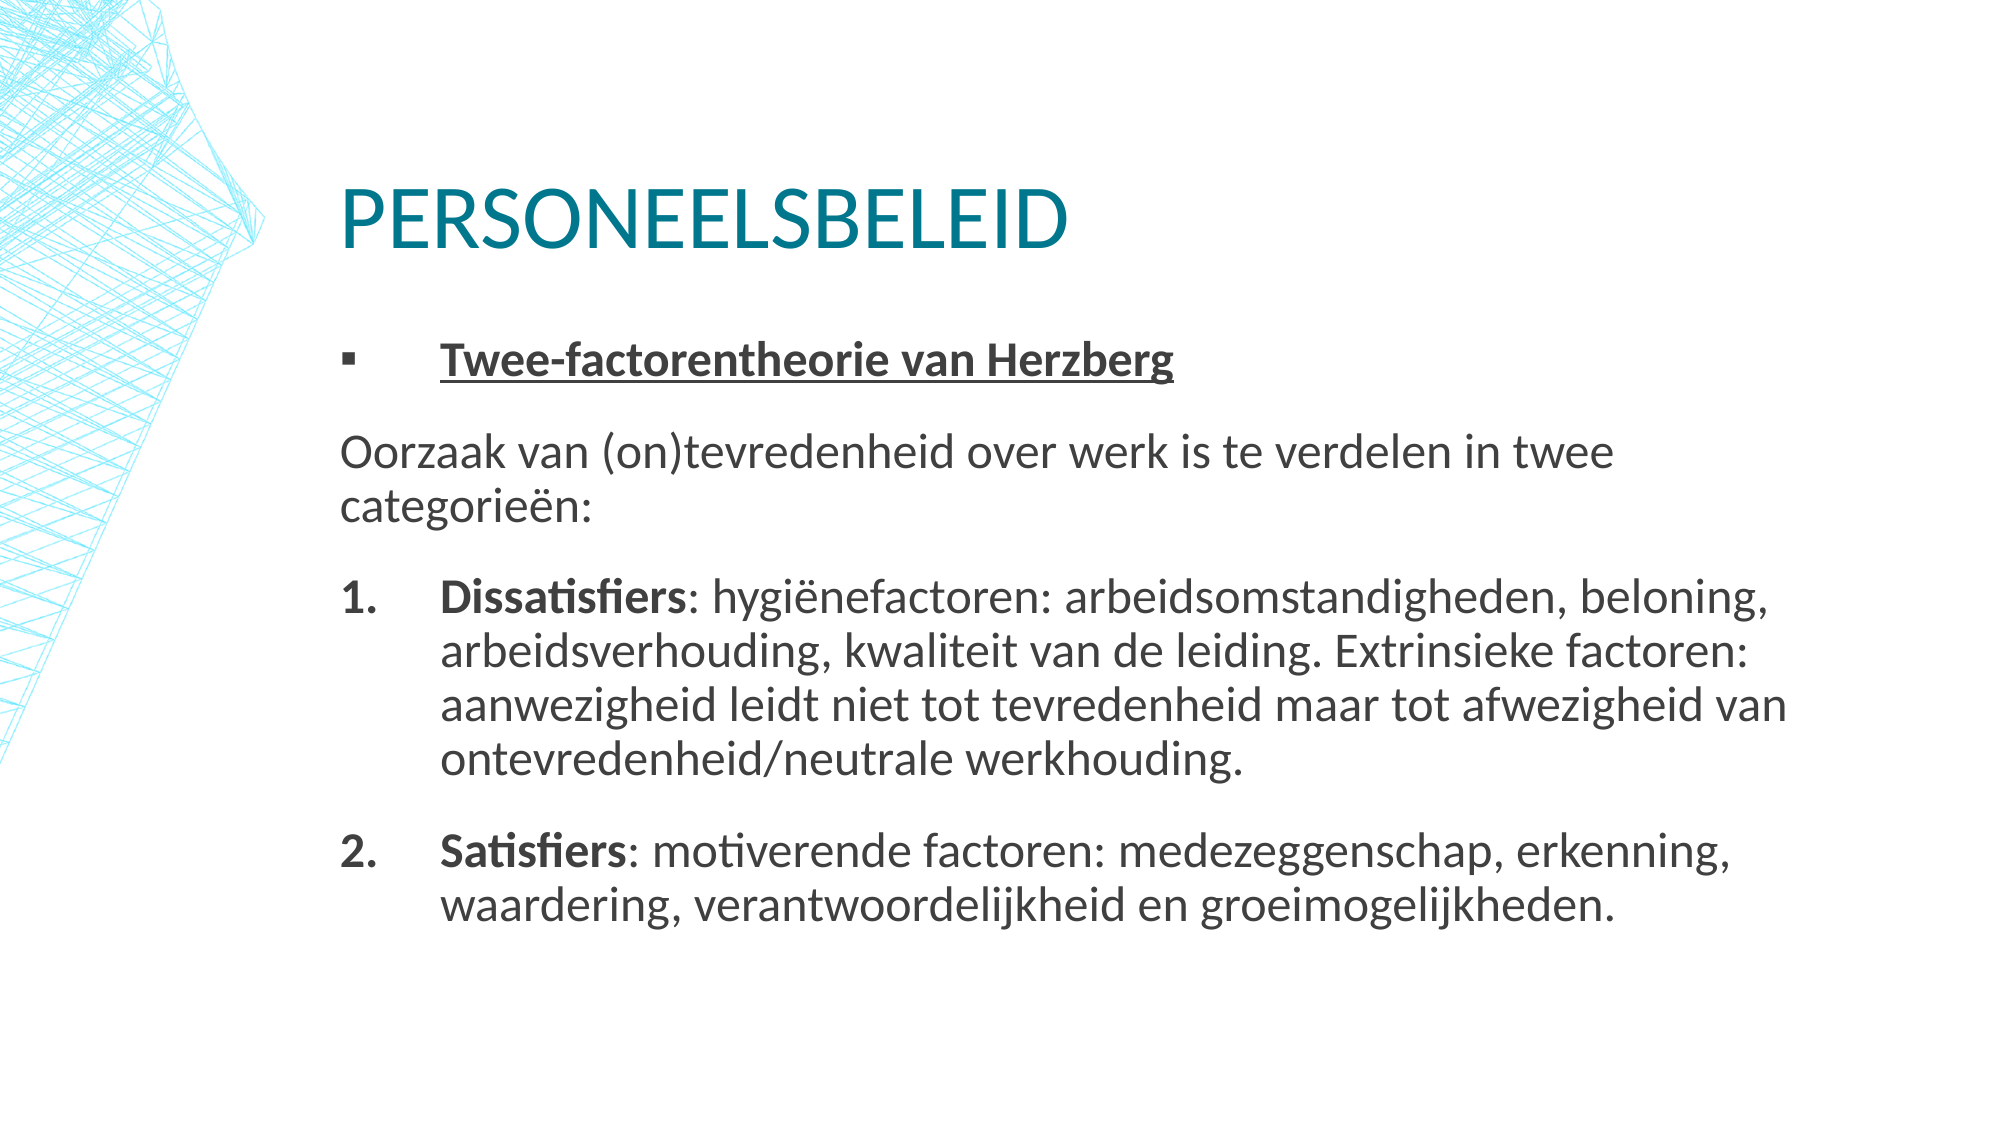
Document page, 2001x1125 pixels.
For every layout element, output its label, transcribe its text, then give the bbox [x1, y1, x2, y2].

list Twee-factorentheorie van Herzberg Oorzaak van (on)tevredenheid over werk is te verdelen in twee categorieën: Dissatisfiers: hygiënefactoren: arbeidsomstandigheden, beloning, arbeidsverhouding, kwaliteit van de leiding. Extrinsieke factoren: aanwezigheid leidt niet tot tevredenheid maar tot afwezigheid van ontevredenheid/neutrale werkhouding. Satisfiers: motiverende factoren: medezeggenschap, erkenning, waardering, verantwoordelijkheid en groeimogelijkheden. [324, 326, 1863, 1062]
title Personeelsbeleid [324, 62, 1863, 275]
picture [0, 0, 2001, 1125]
